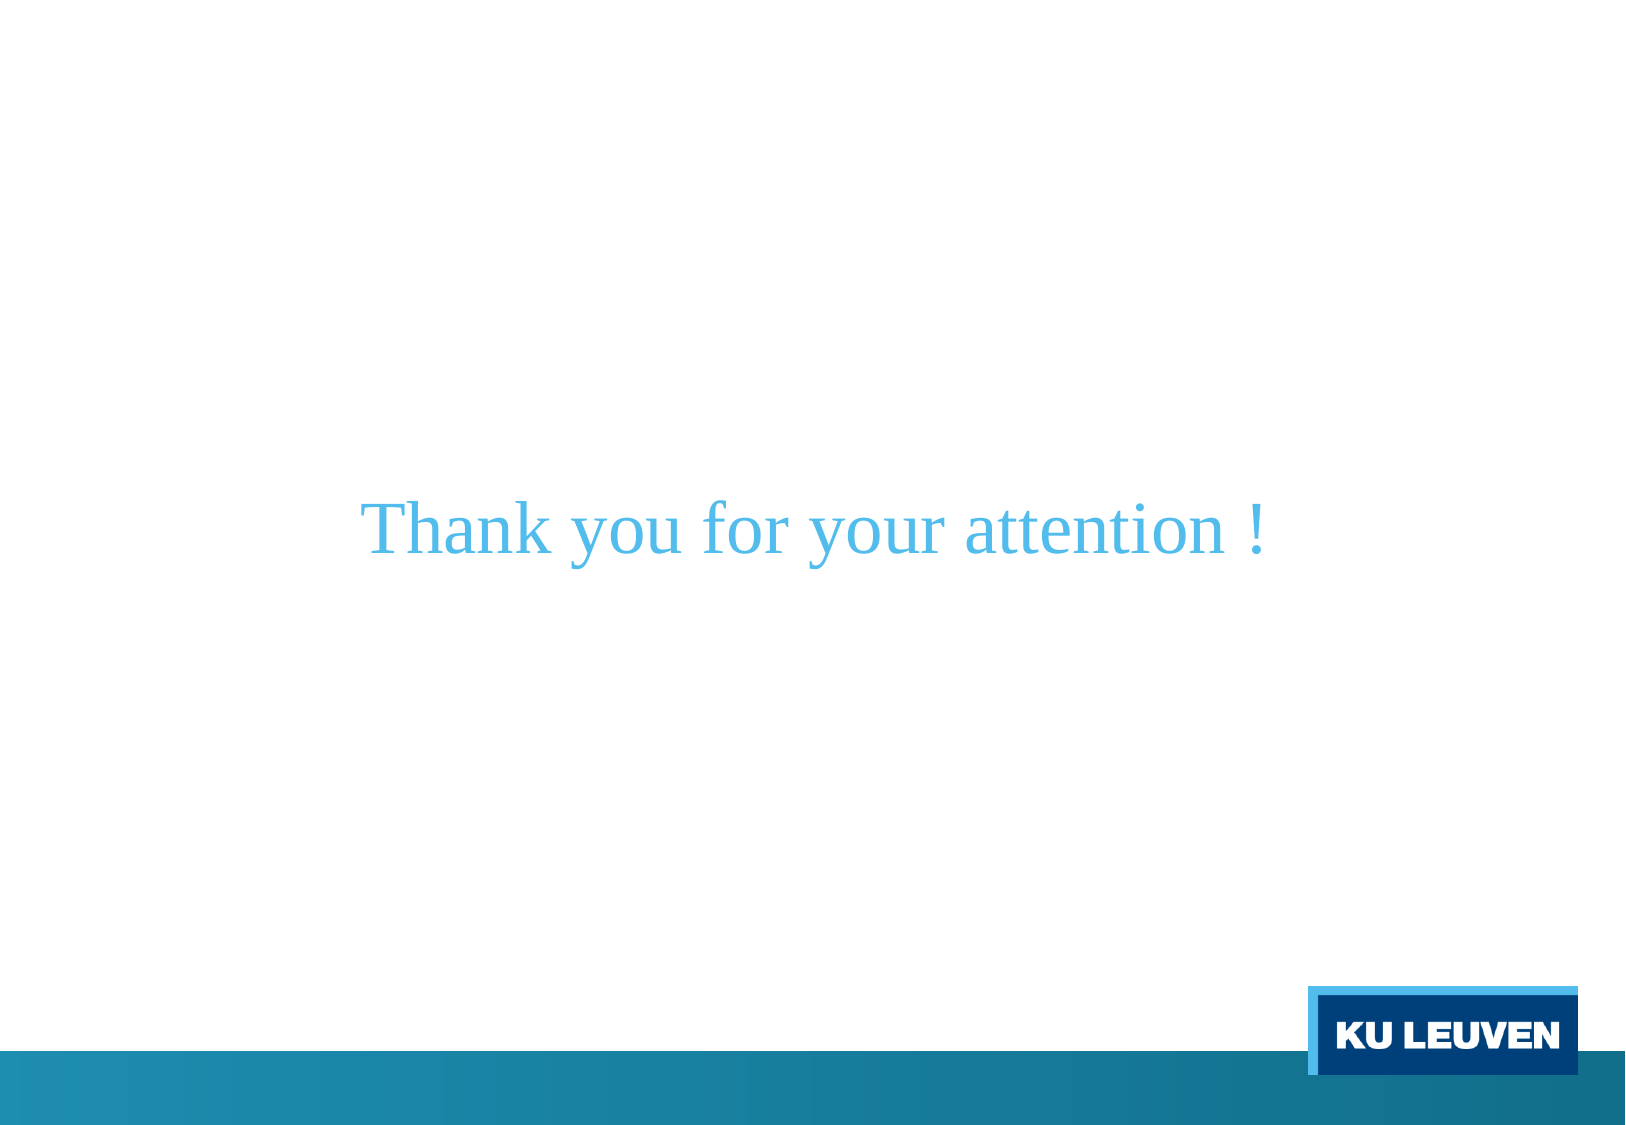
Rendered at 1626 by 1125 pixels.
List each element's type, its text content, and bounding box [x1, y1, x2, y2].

title Thank you for your attention ! [360, 391, 1343, 569]
picture [1308, 986, 1578, 1075]
